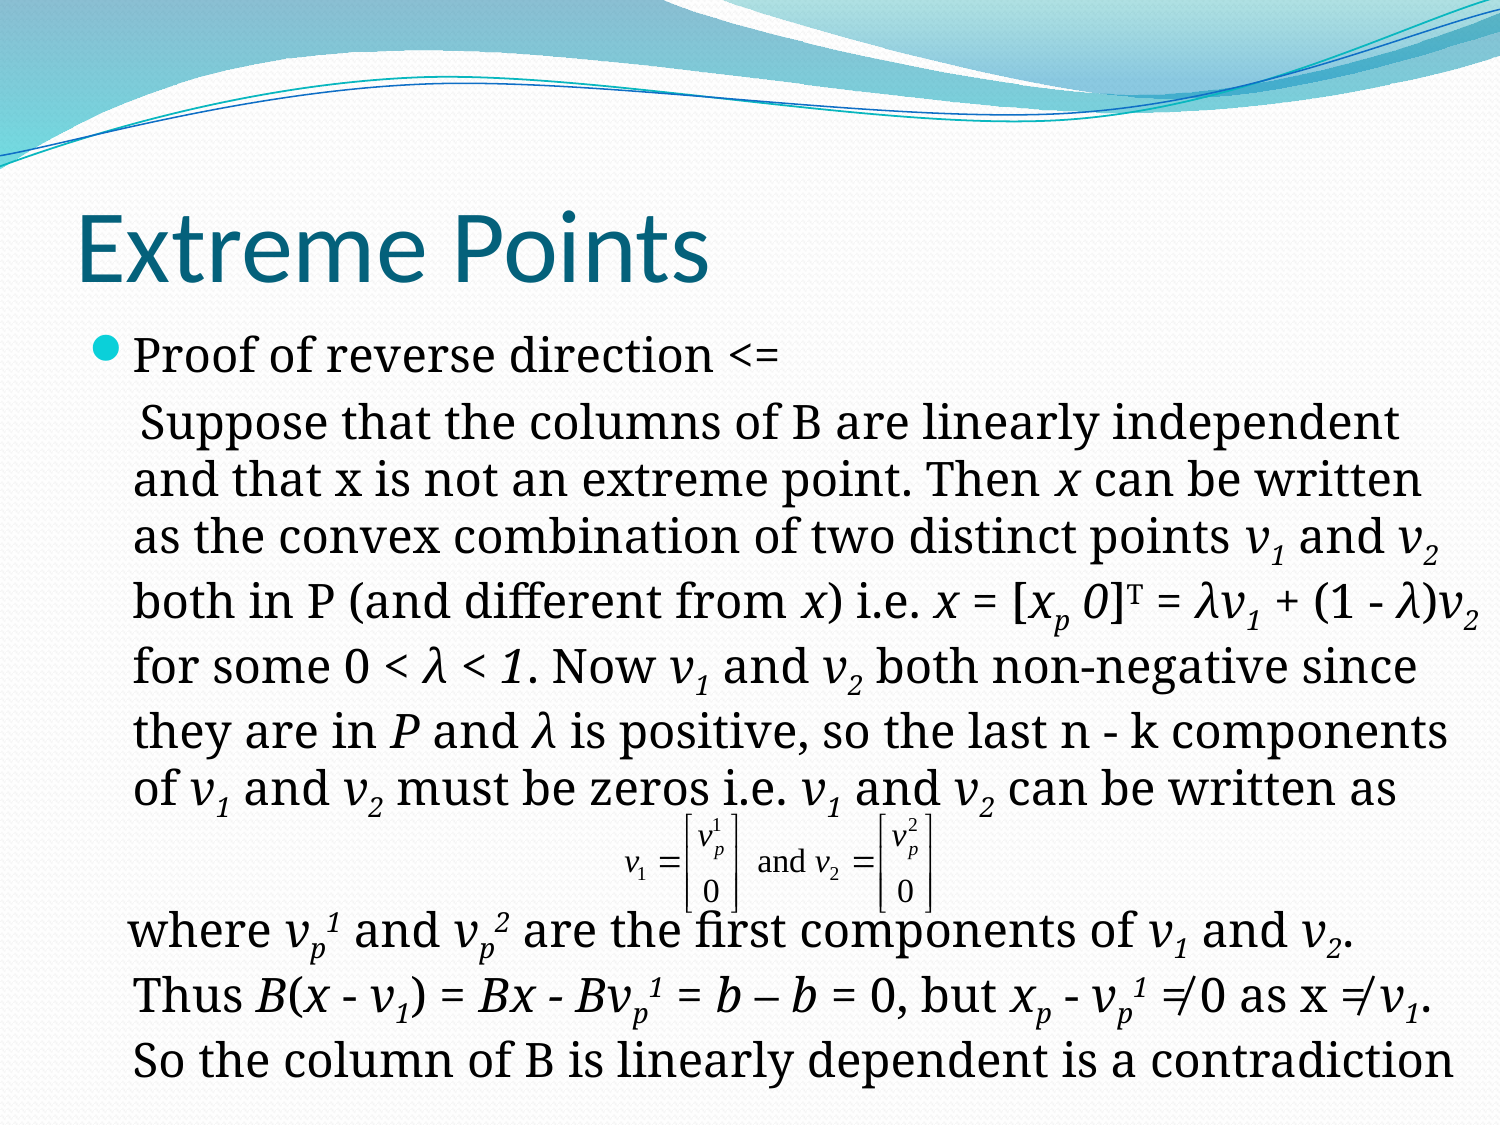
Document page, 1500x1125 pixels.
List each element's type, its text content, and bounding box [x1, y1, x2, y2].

list Proof of reverse direction <= Suppose that the columns of B are linearly independent and that x is not an extreme point. Then x can be written as the convex combination of two distinct points v1 and v2 both in P (and different from x) i.e. x = [xp 0]T = λv1 + (1 - λ)v2 for some 0 < λ < 1. Now v1 and v2 both non-negative since they are in P and λ is positive, so the last n - k components of v1 and v2 must be zeros i.e. v1 and v2 can be written as where vp1 and vp2 are the first components of v1 and v2. Thus B(x - v1) = Bx - Bvp1 = b – b = 0, but xp - vp1 ≠ 0 as x ≠ v1. So the column of B is linearly dependent is a contradiction [75, 317, 1499, 1121]
title Extreme Points [75, 115, 1425, 303]
table_cell [613, 809, 950, 932]
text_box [619, 807, 945, 921]
